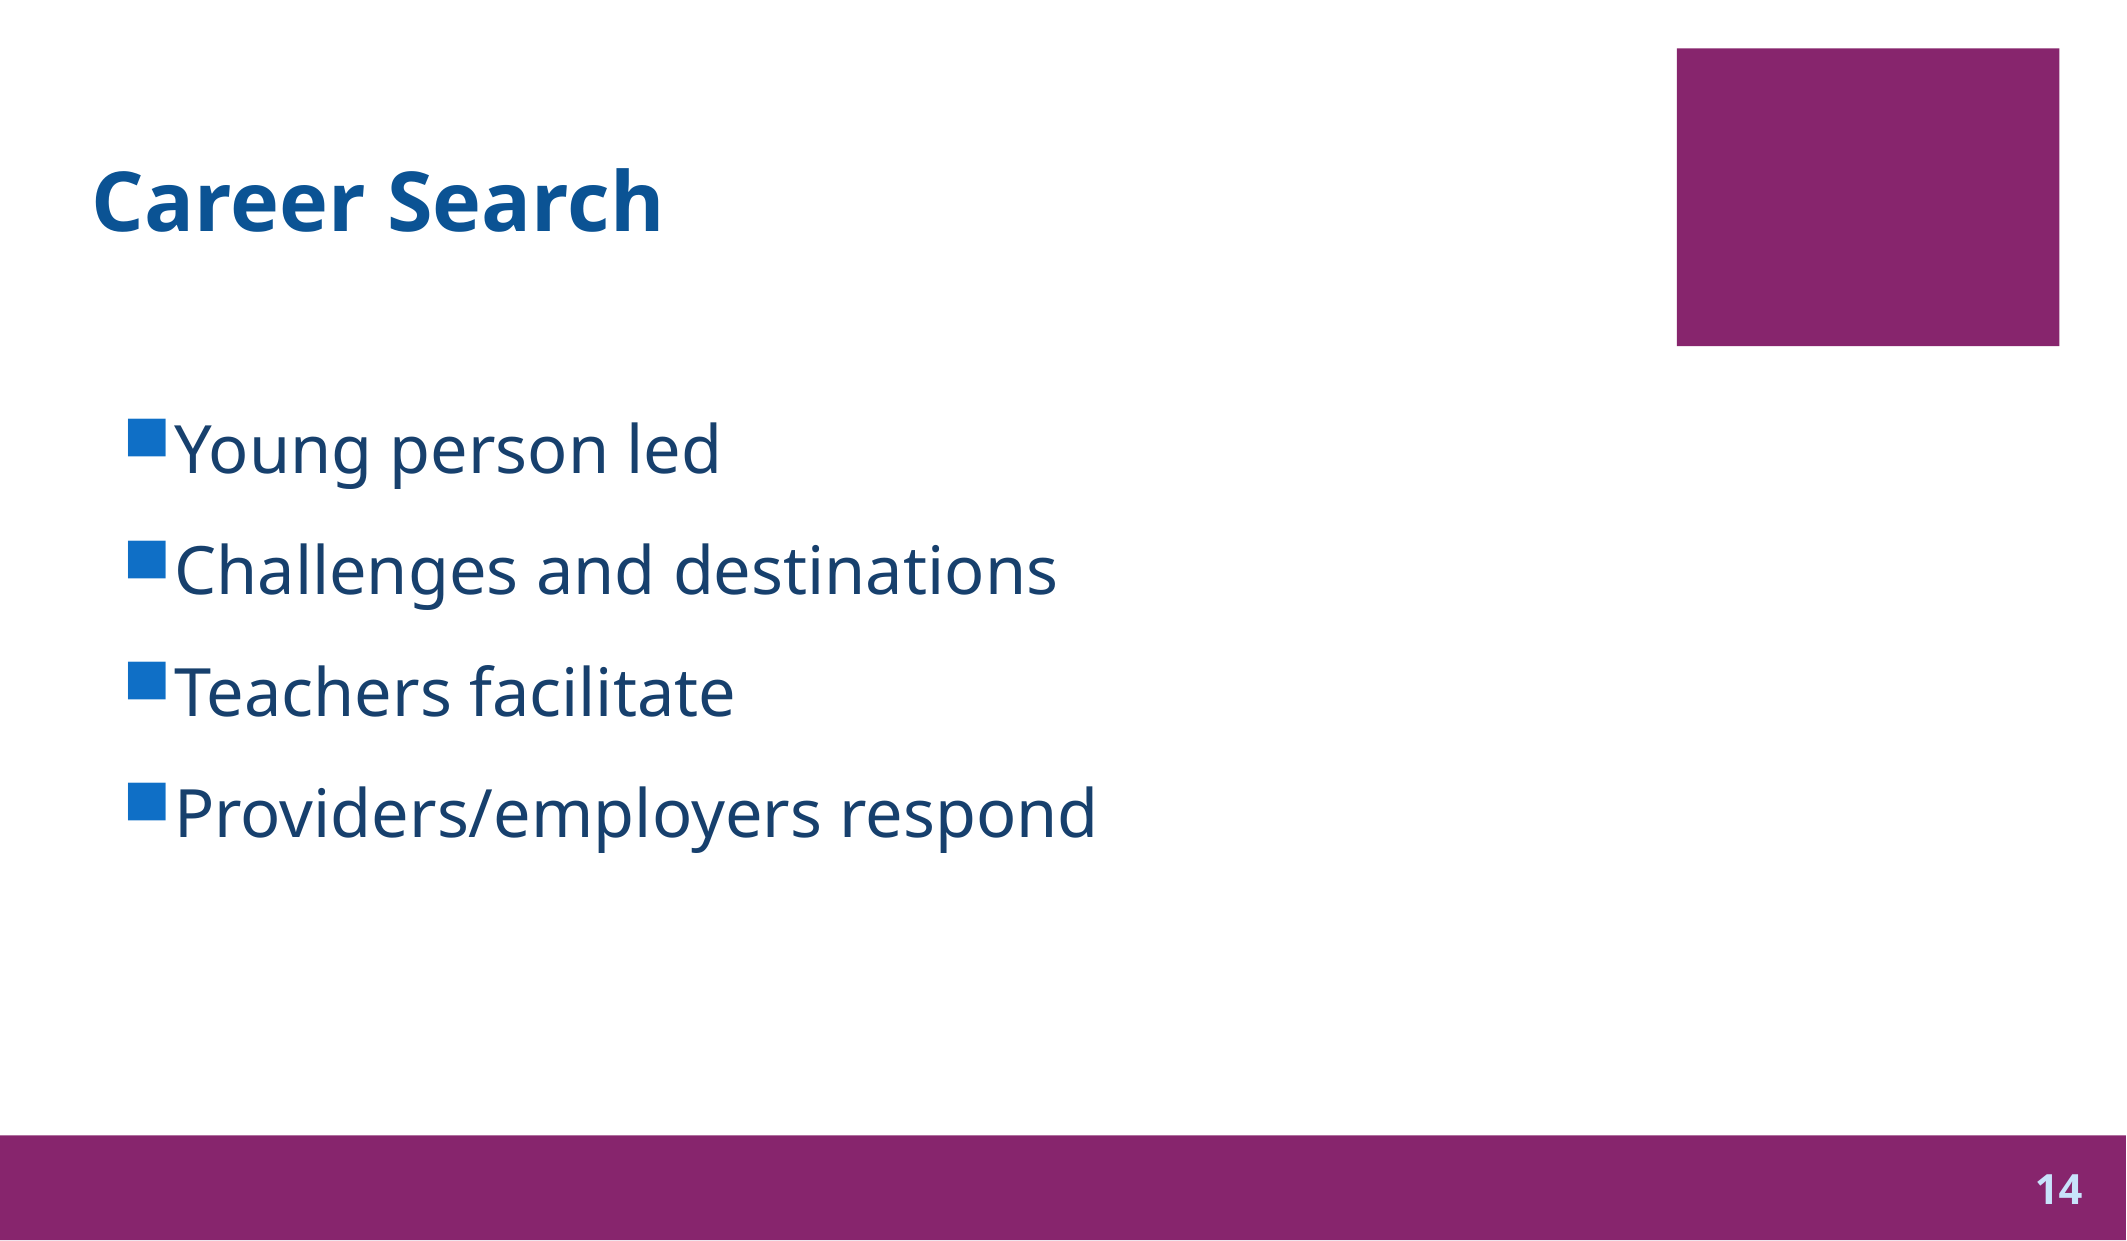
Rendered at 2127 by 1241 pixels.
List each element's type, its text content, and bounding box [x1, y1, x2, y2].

slide_number 14 [1619, 1154, 2098, 1221]
list Young person led Challenges and destinations Teachers facilitate Providers/employers respond [106, 399, 1620, 1108]
title Career Search [76, 48, 1591, 256]
footer [0, 1135, 2126, 1241]
